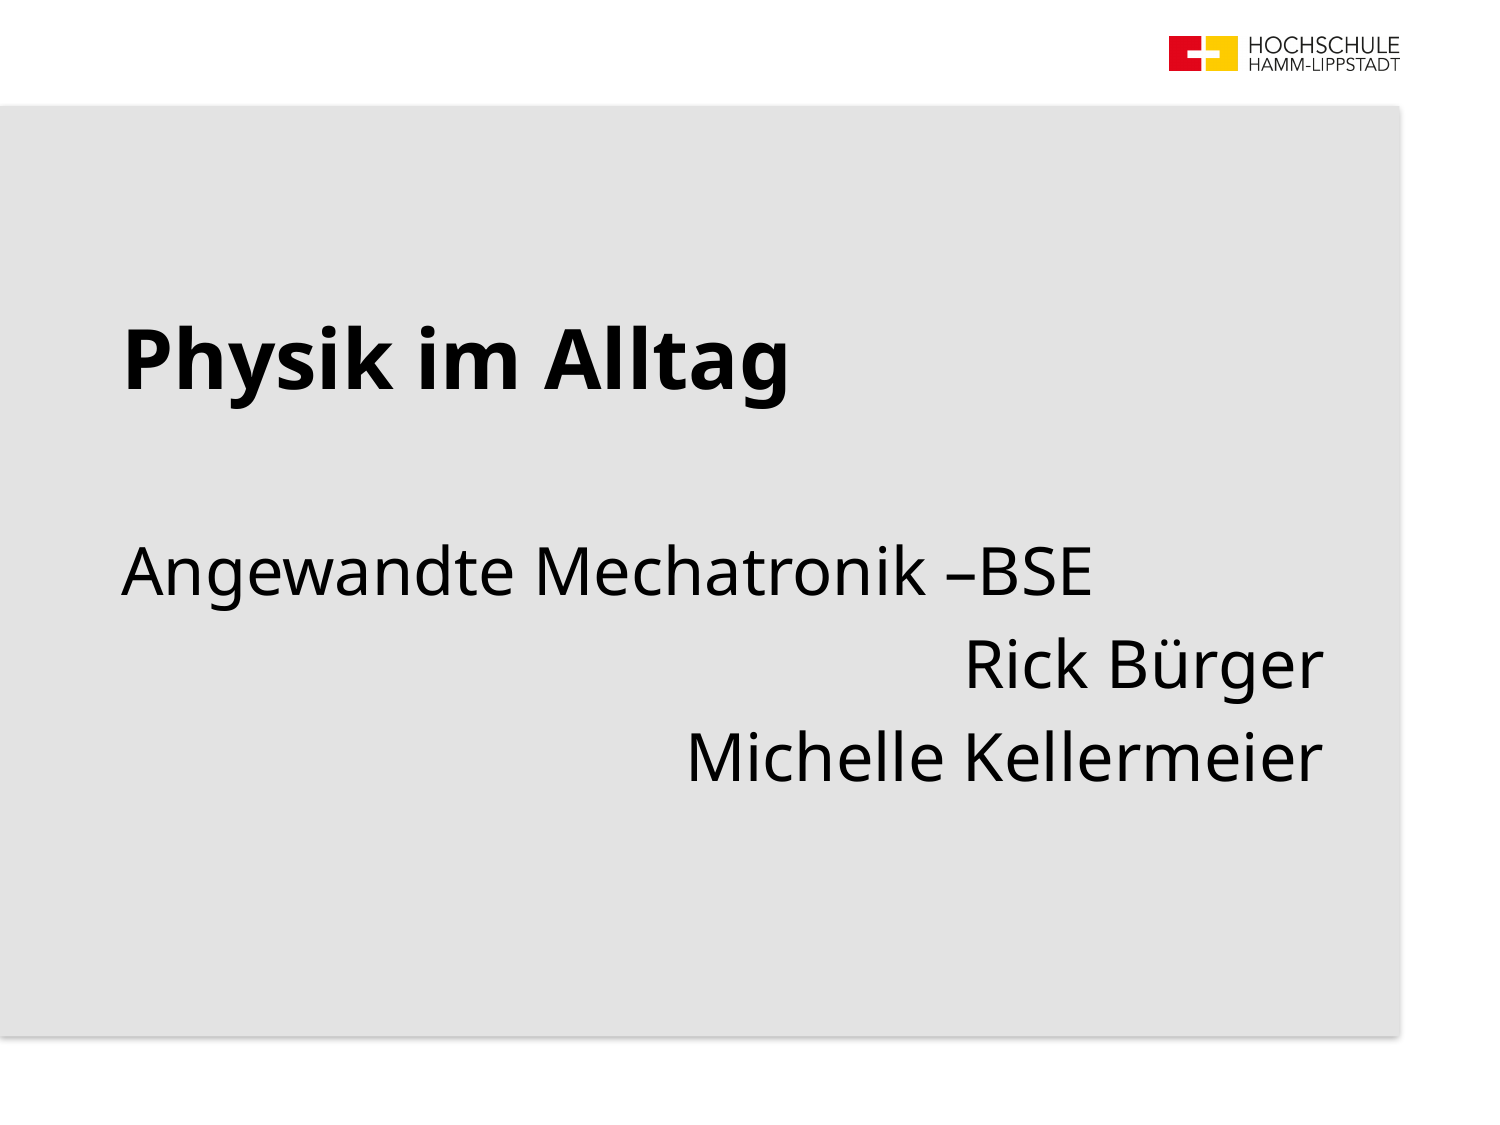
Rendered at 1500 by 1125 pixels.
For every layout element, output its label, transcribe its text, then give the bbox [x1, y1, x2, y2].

subtitle Angewandte Mechatronik –BSE Rick Bürger Michelle Kellermeier [106, 521, 1340, 891]
picture [1169, 36, 1400, 71]
title Physik im Alltag [106, 236, 1340, 478]
